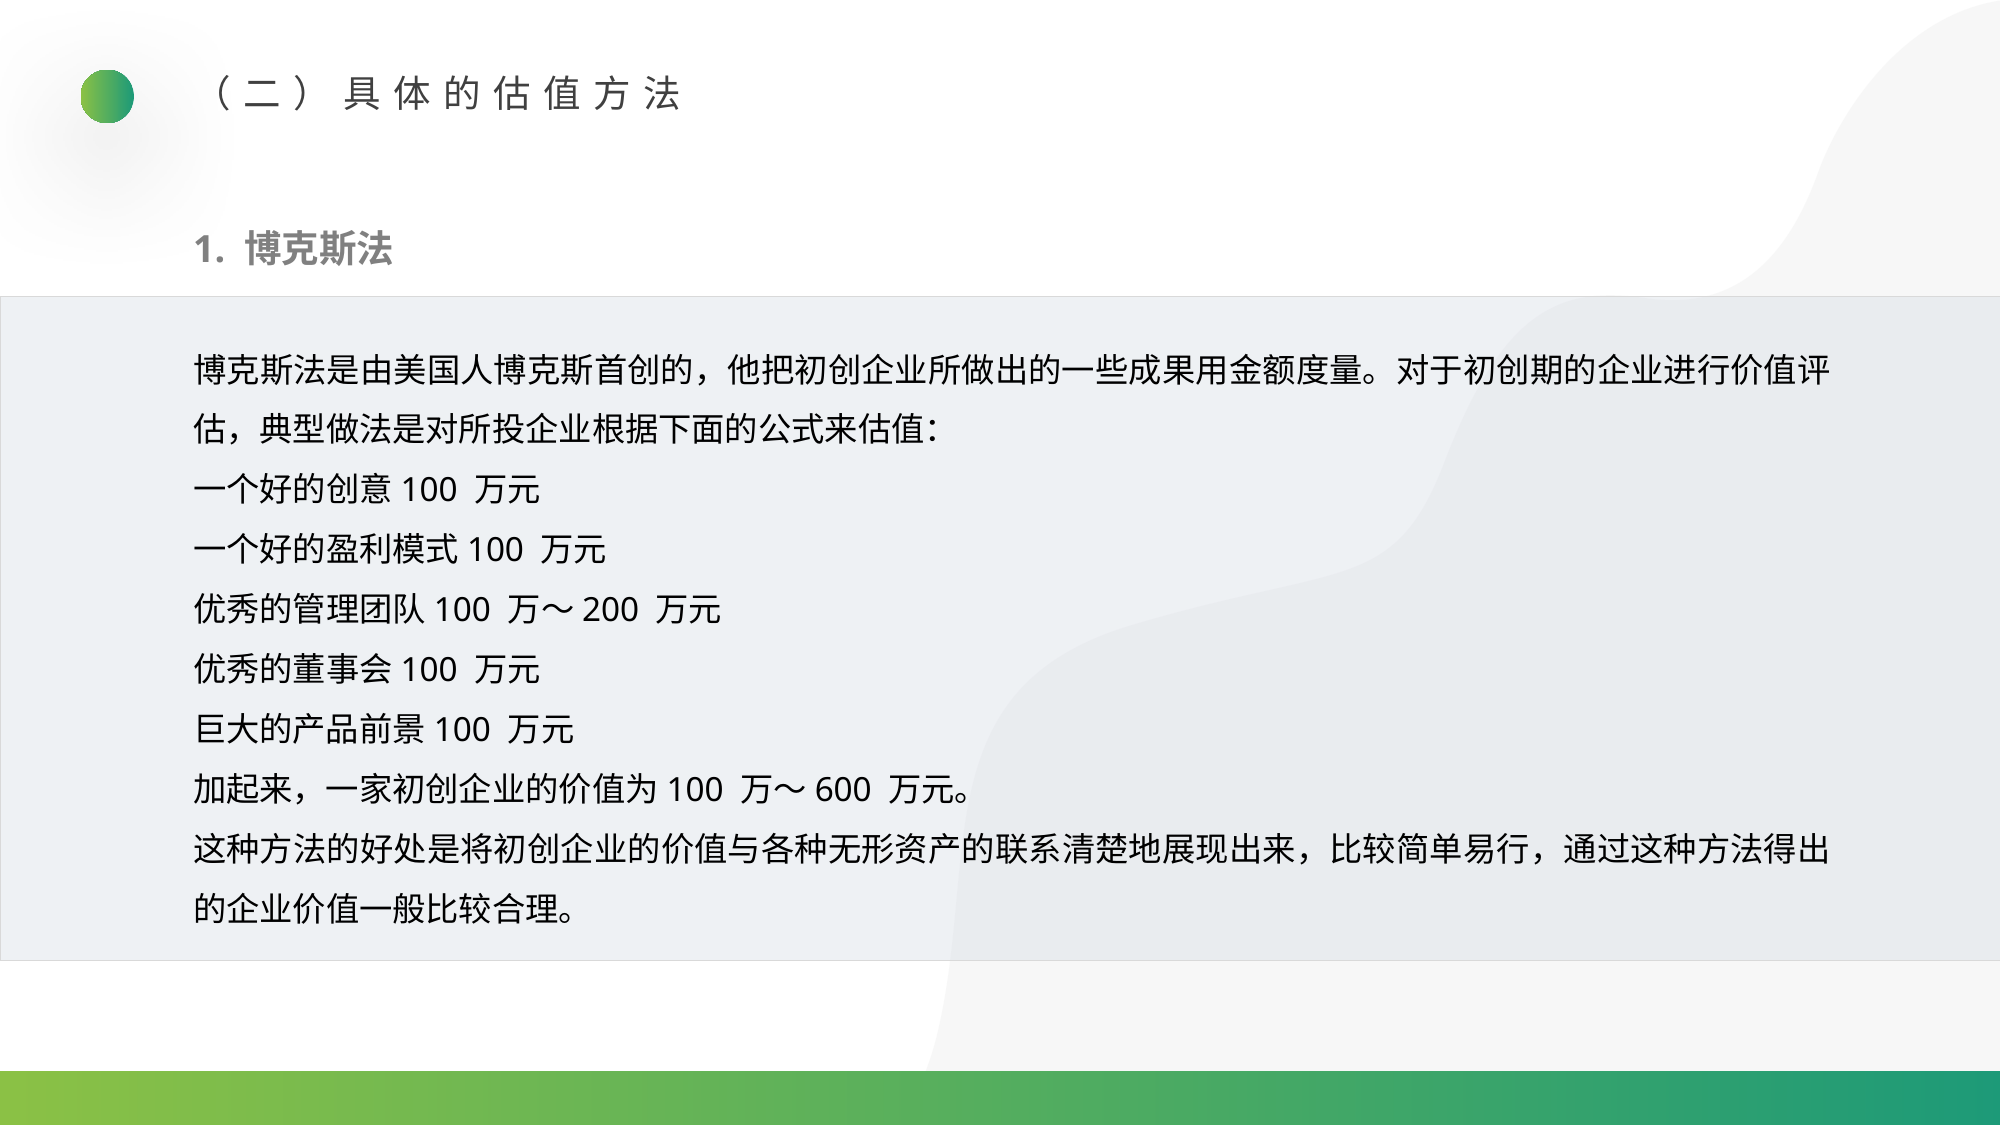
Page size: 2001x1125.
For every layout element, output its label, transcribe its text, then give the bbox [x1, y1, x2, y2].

text_box （二）具体的估值方法 [178, 62, 965, 123]
text_box 博克斯法是由美国人博克斯首创的，他把初创企业所做出的一些成果用金额度量。对于初创期的企业进行价值评估，典型做法是对所投企业根据下面的公式来估值： 一个好的创意100 万元 一个好的盈利模式100 万元 优秀的管理团队100 万～200 万元 优秀的董事会100 万元 巨大的产品前景100 万元 加起来，一家初创企业的价值为100 万～600 万元。 这种方法的好处是将初创企业的价值与各种无形资产的联系清楚地展现出来，比较简单易行，通过这种方法得出的企业价值一般比较合理。 [178, 321, 1846, 935]
text_box [0, 295, 2000, 961]
text_box 1. 博克斯法 [178, 217, 1316, 278]
